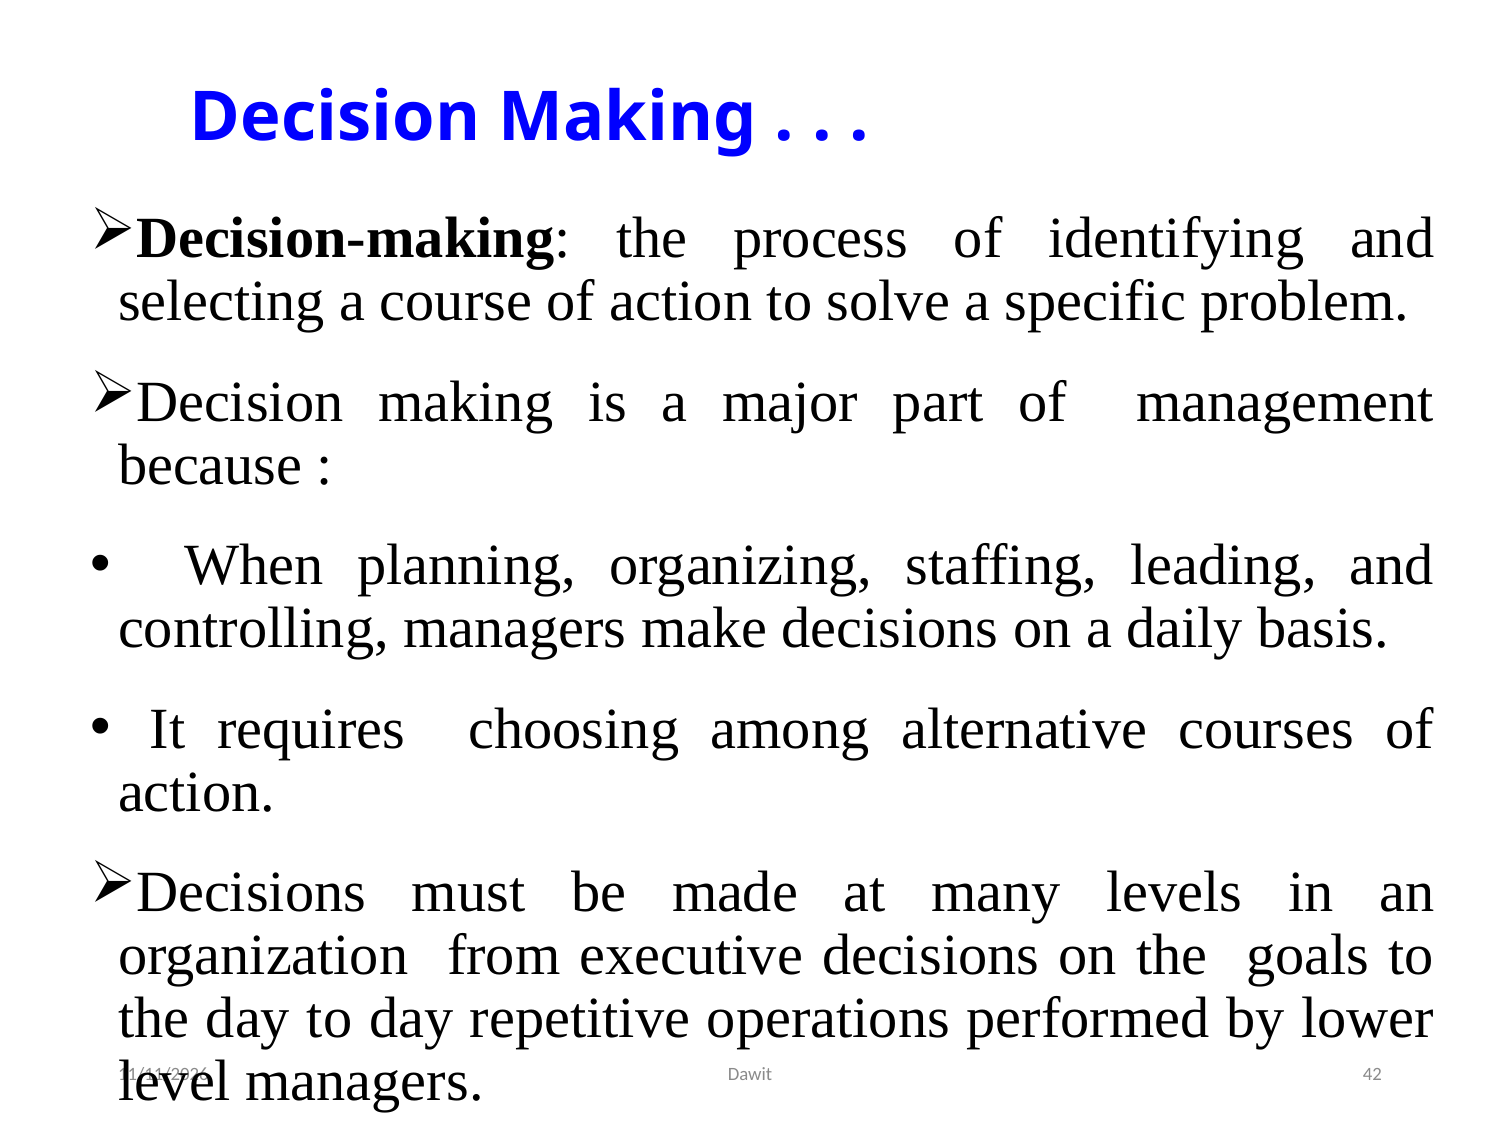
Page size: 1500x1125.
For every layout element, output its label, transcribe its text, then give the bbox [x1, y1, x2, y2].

title Decision Making . . . [174, 62, 1425, 175]
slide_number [103, 1042, 441, 1103]
footer Dawit [496, 1042, 1004, 1103]
slide_number 42 [1059, 1042, 1397, 1103]
list Decision-making: the process of identifying and selecting a course of action to solve a specific problem. Decision making is a major part of management because : When planning, organizing, staffing, leading, and controlling, managers make decisions on a daily basis. It requires choosing among alternative courses of action. Decisions must be made at many levels in an organization from executive decisions on the goals to the day to day repetitive operations performed by lower level managers. [75, 200, 1450, 1088]
